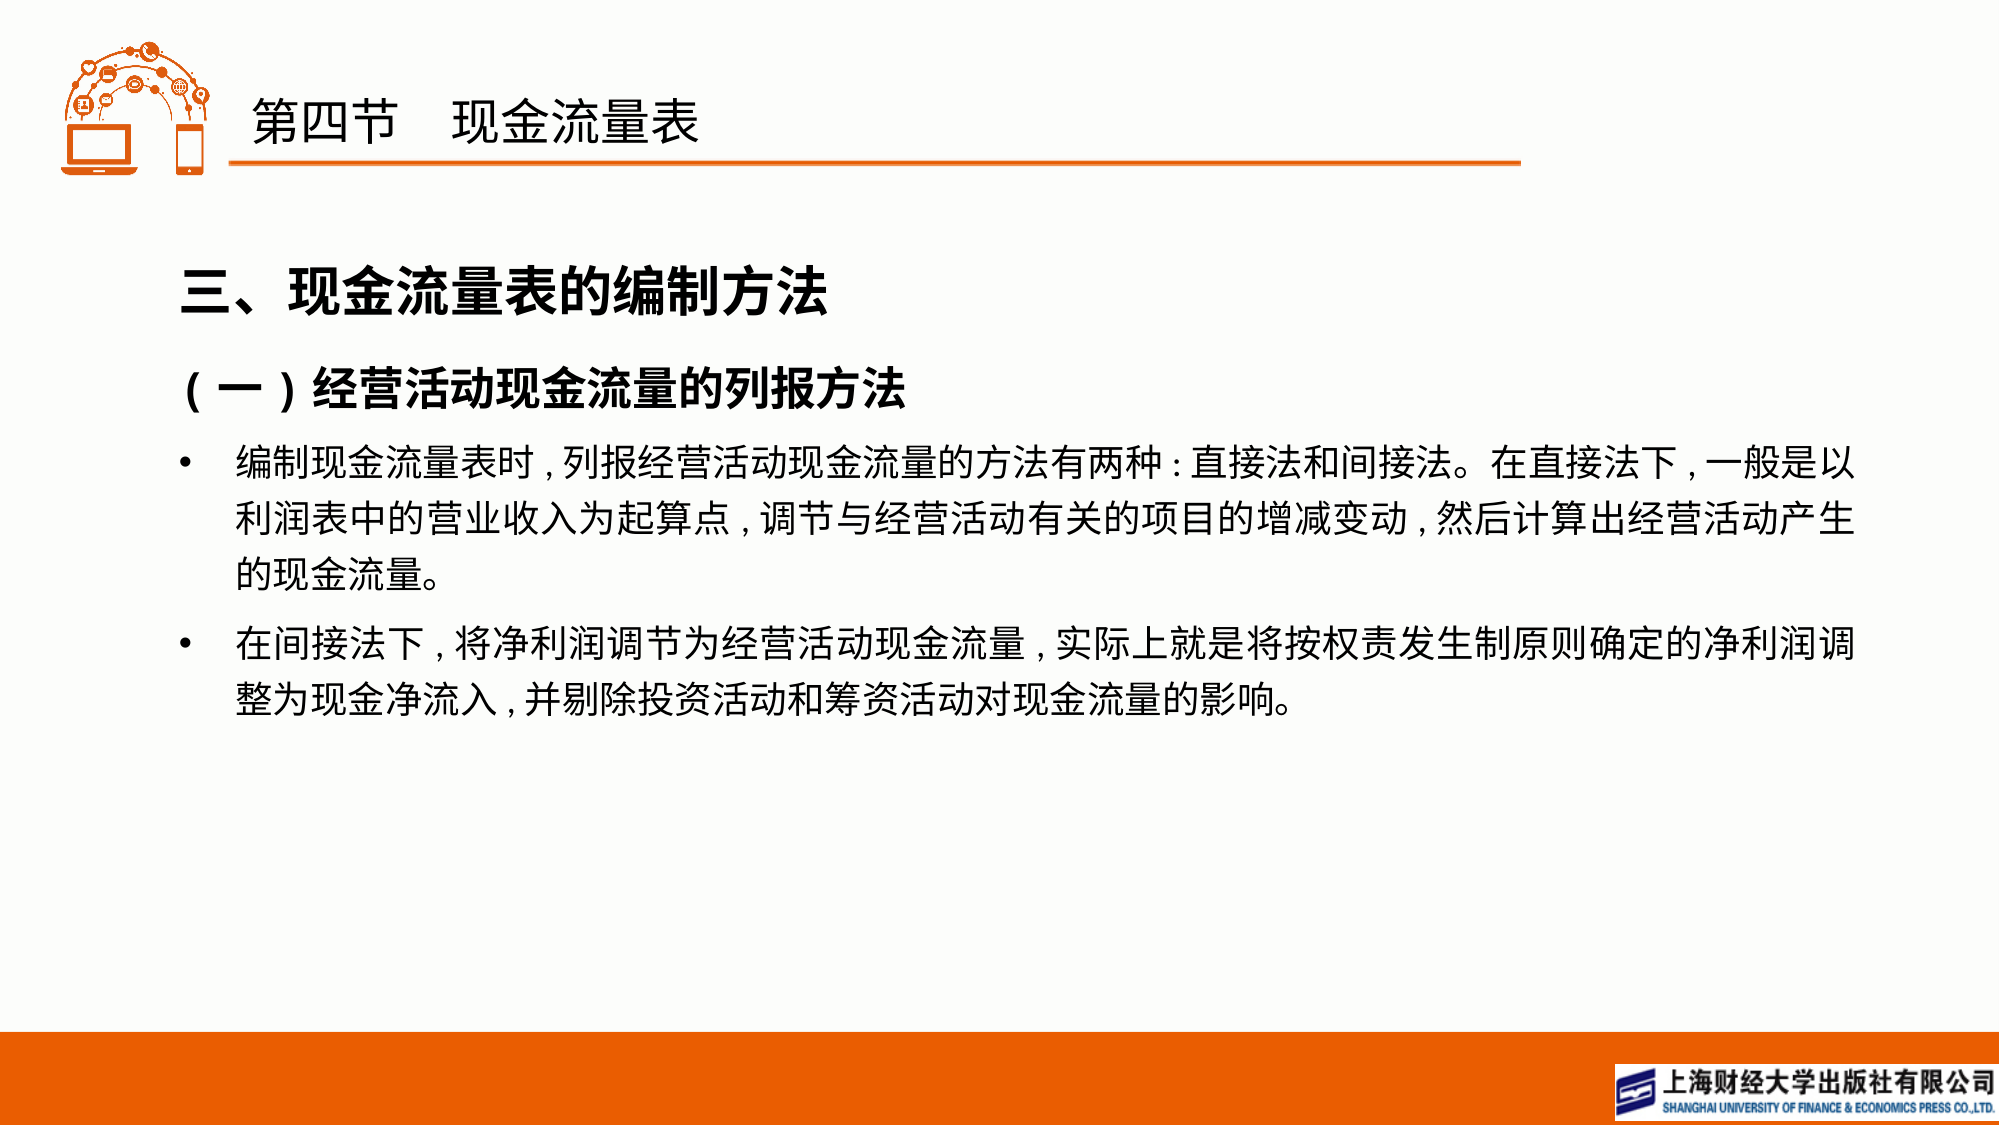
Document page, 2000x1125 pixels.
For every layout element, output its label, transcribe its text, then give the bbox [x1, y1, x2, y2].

list 三、现金流量表的编制方法 (一)经营活动现金流量的列报方法 编制现金流量表时,列报经营活动现金流量的方法有两种:直接法和间接法。在直接法下,一般是以利润表中的营业收入为起算点,调节与经营活动有关的项目的增减变动,然后计算出经营活动产生的现金流量。 在间接法下,将净利润调节为经营活动现金流量,实际上就是将按权责发生制原则确定的净利润调整为现金净流入,并剔除投资活动和筹资活动对现金流量的影响。 [163, 227, 1871, 1049]
title 第四节 现金流量表 [235, 82, 1605, 189]
picture [0, 0, 2000, 1125]
